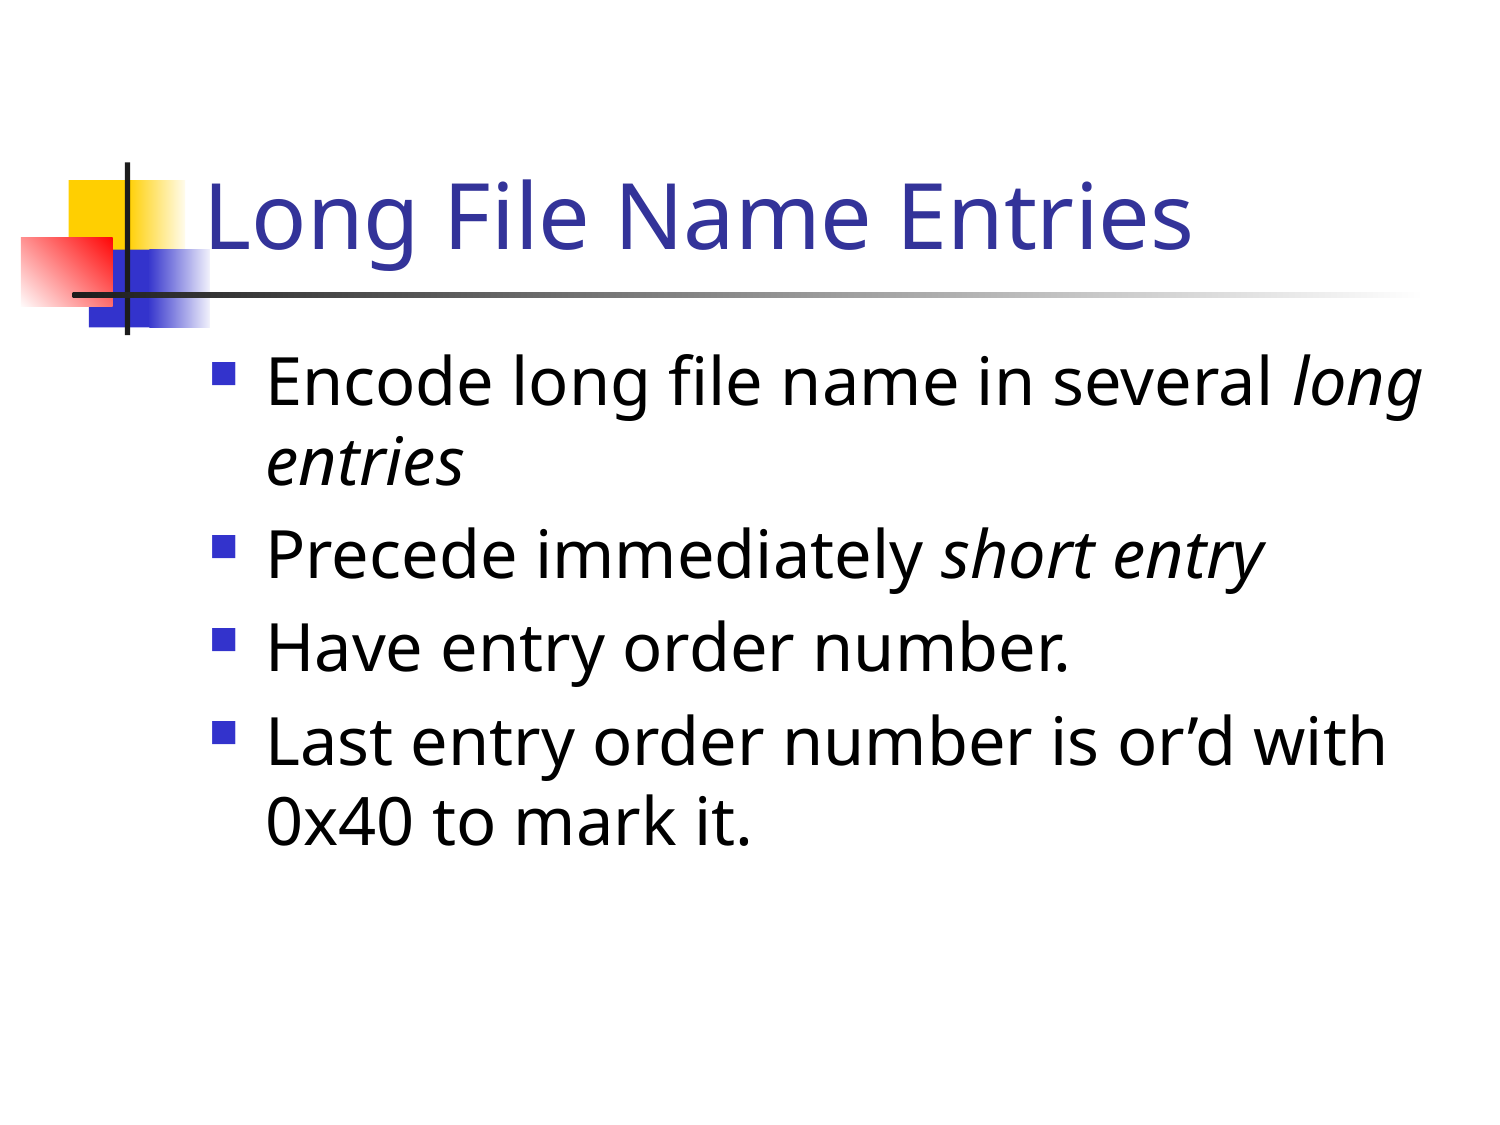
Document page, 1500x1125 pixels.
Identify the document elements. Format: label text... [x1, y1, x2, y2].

list Encode long file name in several long entries Precede immediately short entry Have entry order number. Last entry order number is or’d with 0x40 to mark it. [193, 330, 1470, 1007]
title Long File Name Entries [188, 34, 1468, 276]
